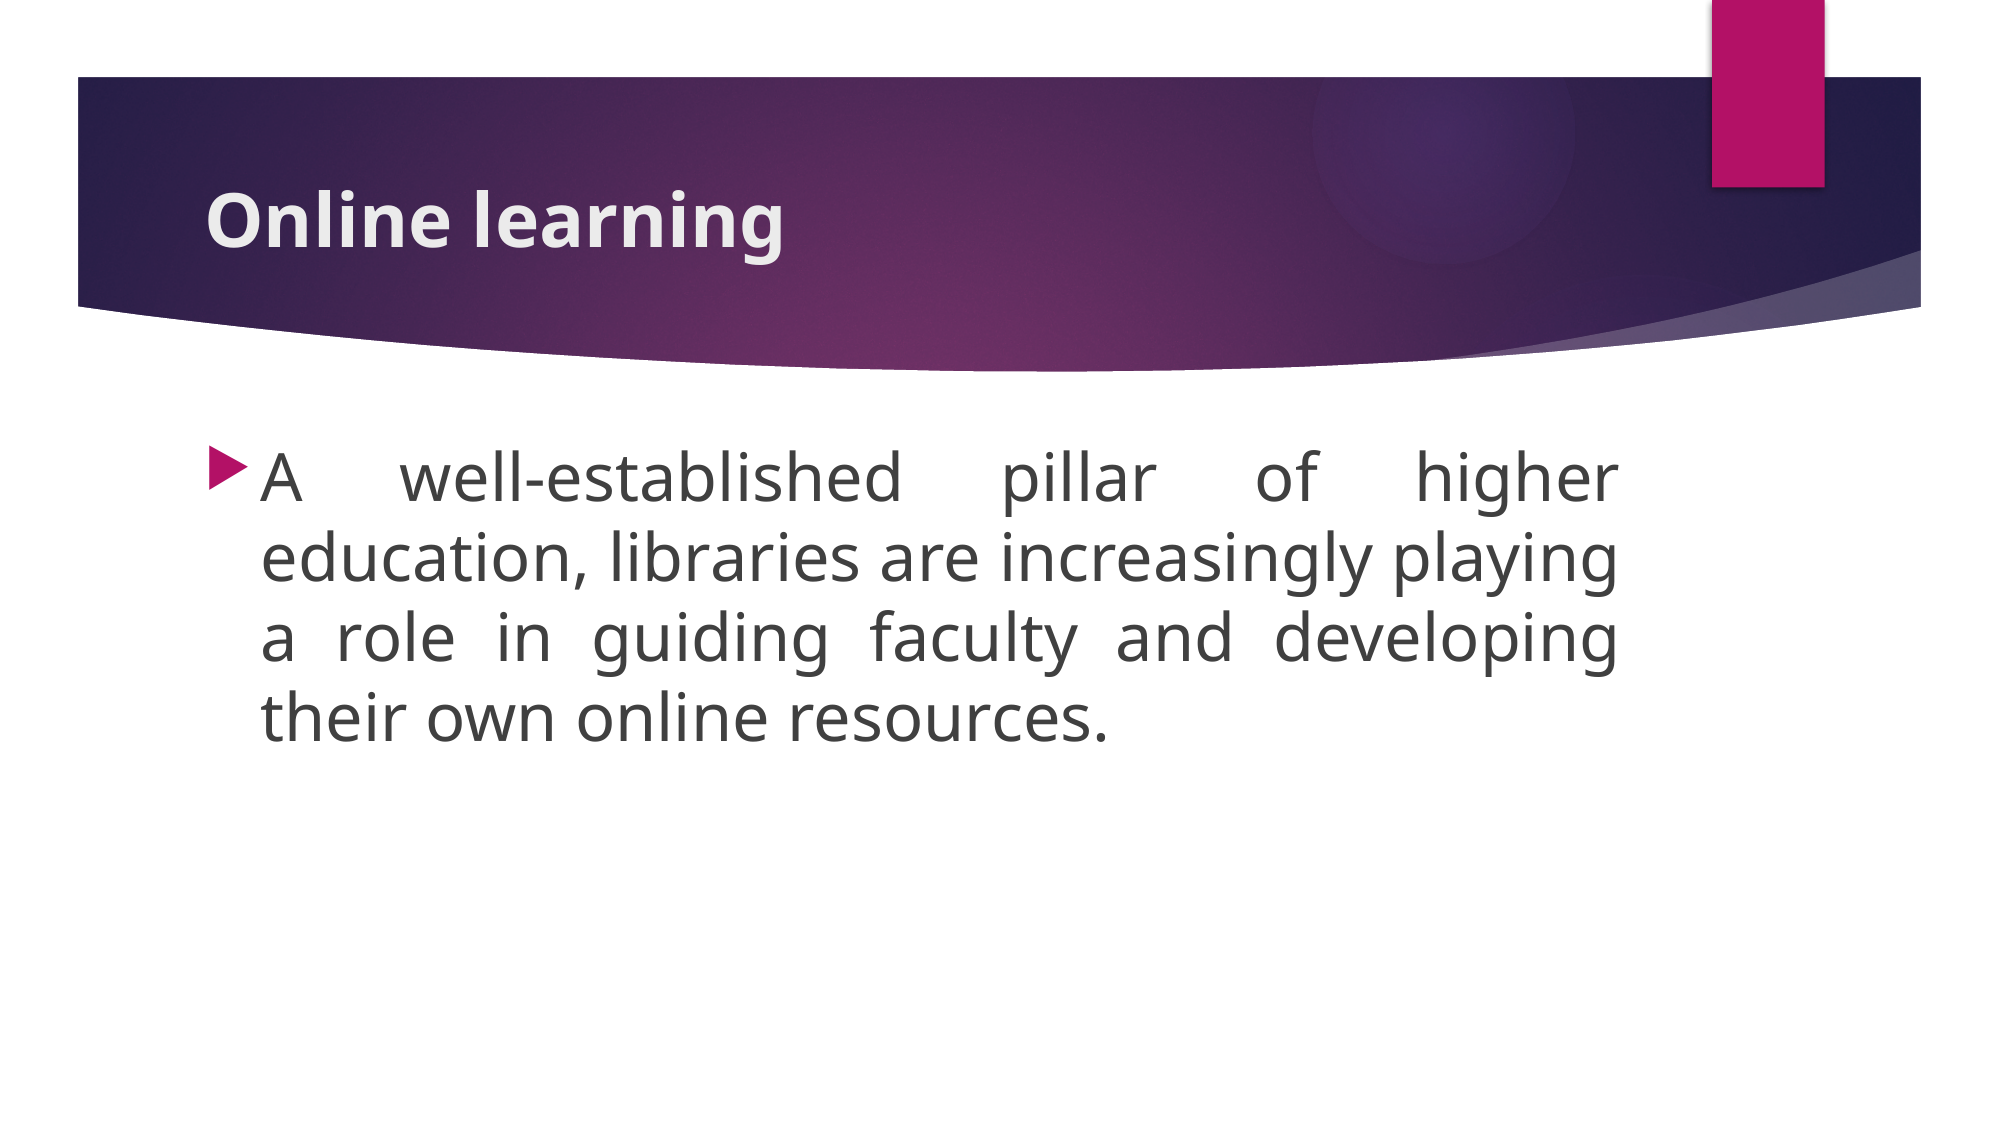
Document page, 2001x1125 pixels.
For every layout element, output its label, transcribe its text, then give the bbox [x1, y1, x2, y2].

title Online learning [189, 159, 1627, 276]
list A well-established pillar of higher education, libraries are increasingly playing a role in guiding faculty and developing their own online resources. [189, 427, 1638, 988]
